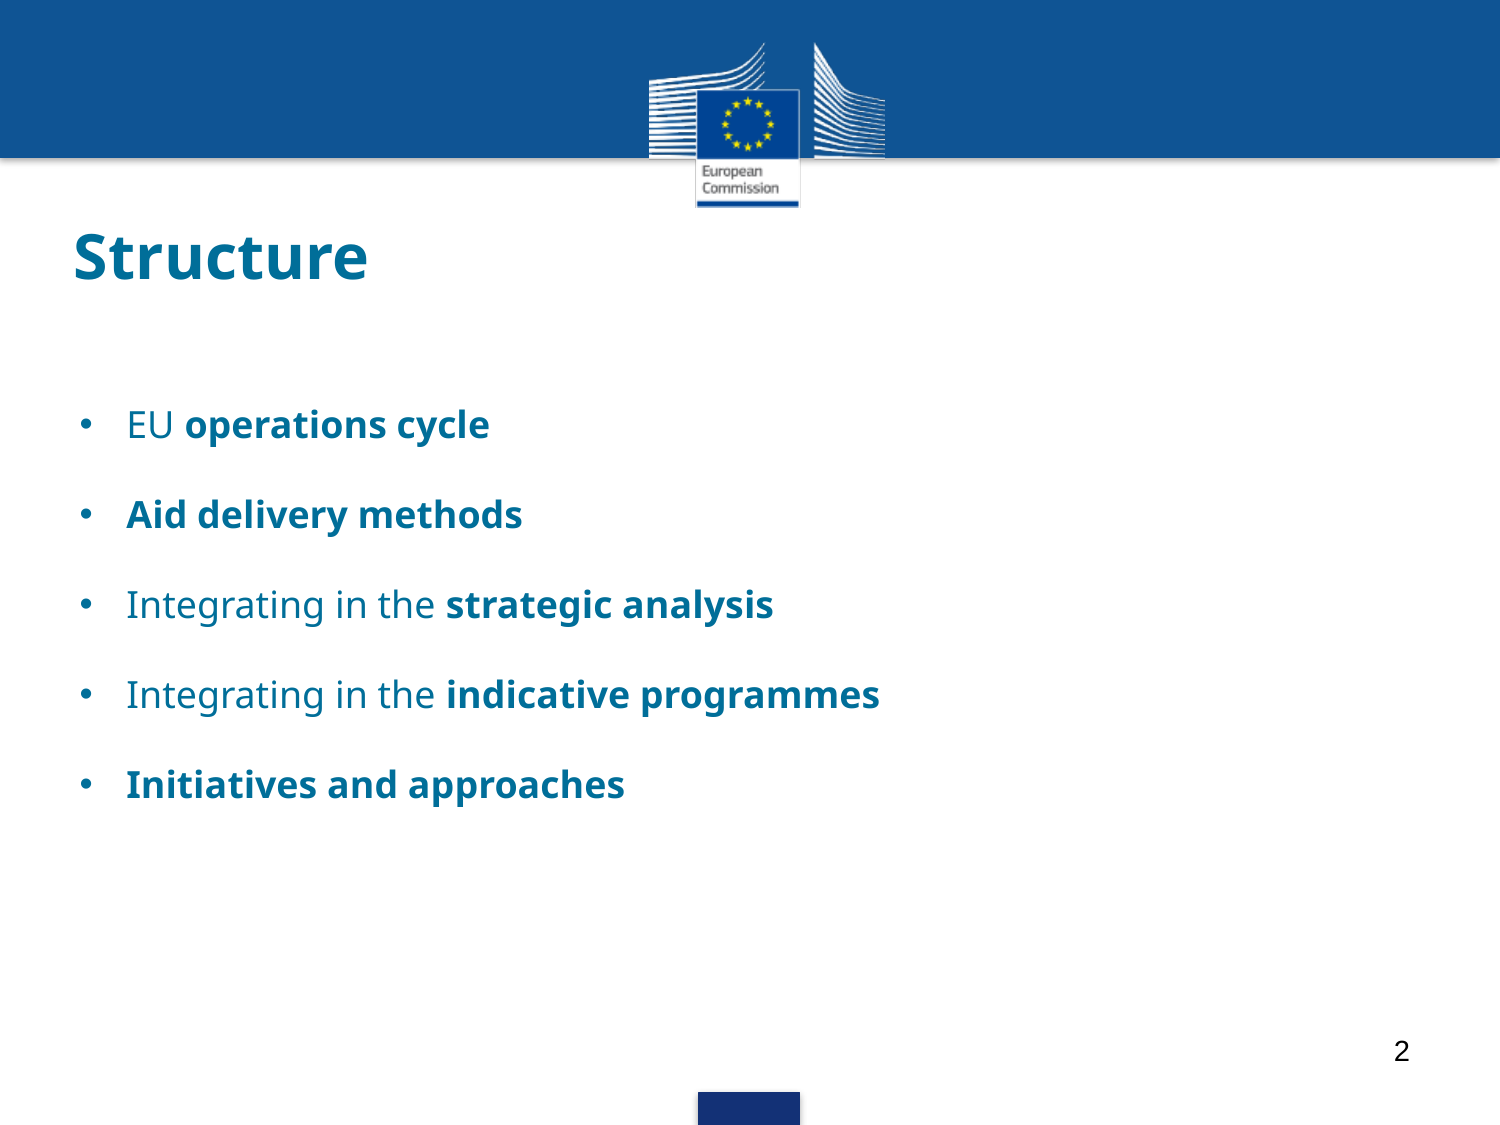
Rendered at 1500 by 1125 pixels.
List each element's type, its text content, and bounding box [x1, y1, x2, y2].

picture [649, 42, 885, 152]
text_box EU operations cycle Aid delivery methods Integrating in the strategic analysis Integrating in the indicative programmes Initiatives and approaches [64, 393, 1424, 864]
title Structure [0, 152, 1351, 357]
slide_number 2 [1074, 1024, 1426, 1103]
